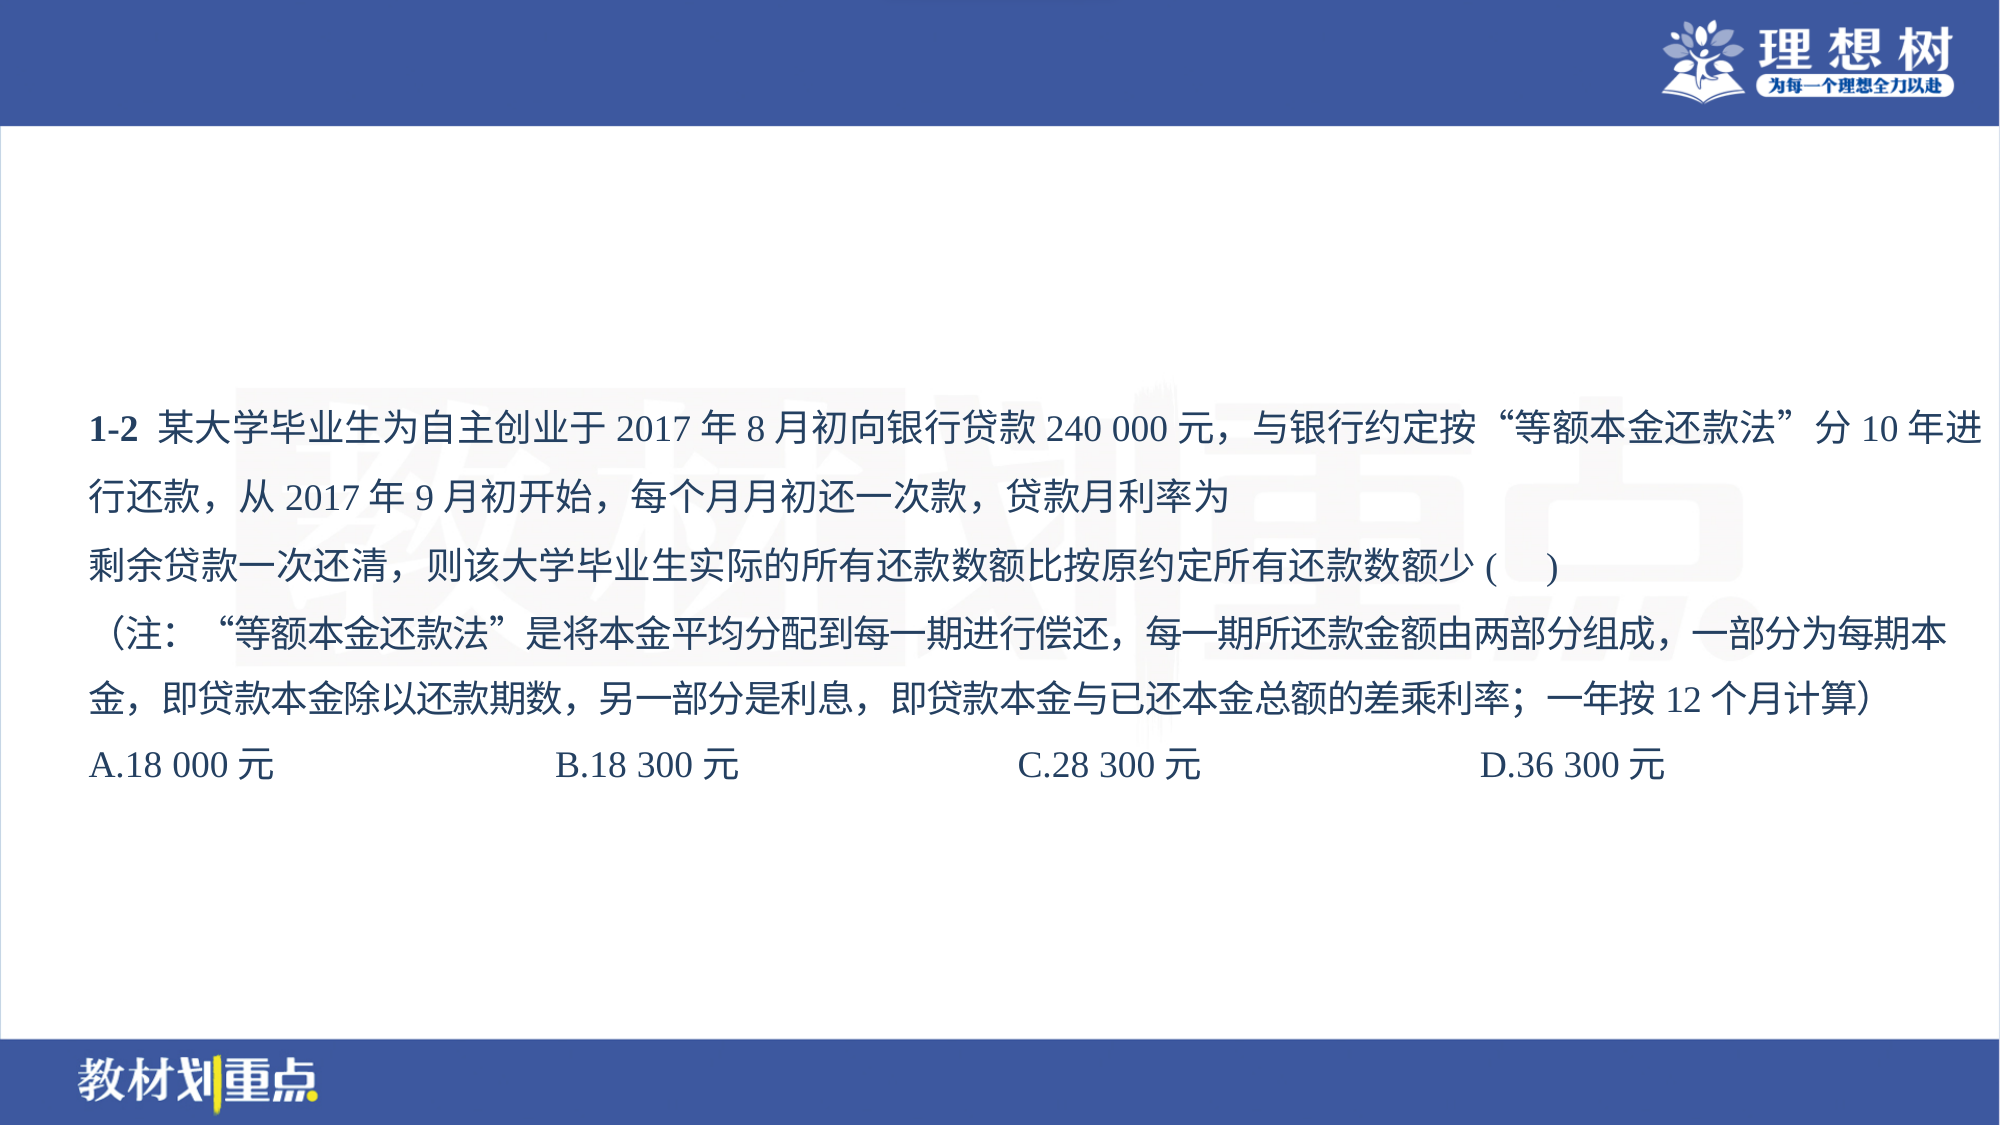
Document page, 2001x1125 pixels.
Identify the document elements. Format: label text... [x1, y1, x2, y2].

text_box A.18 000元 B.18 300元 C.28 300元 D.36 300元 [88, 717, 1911, 778]
picture [0, 0, 2000, 1125]
